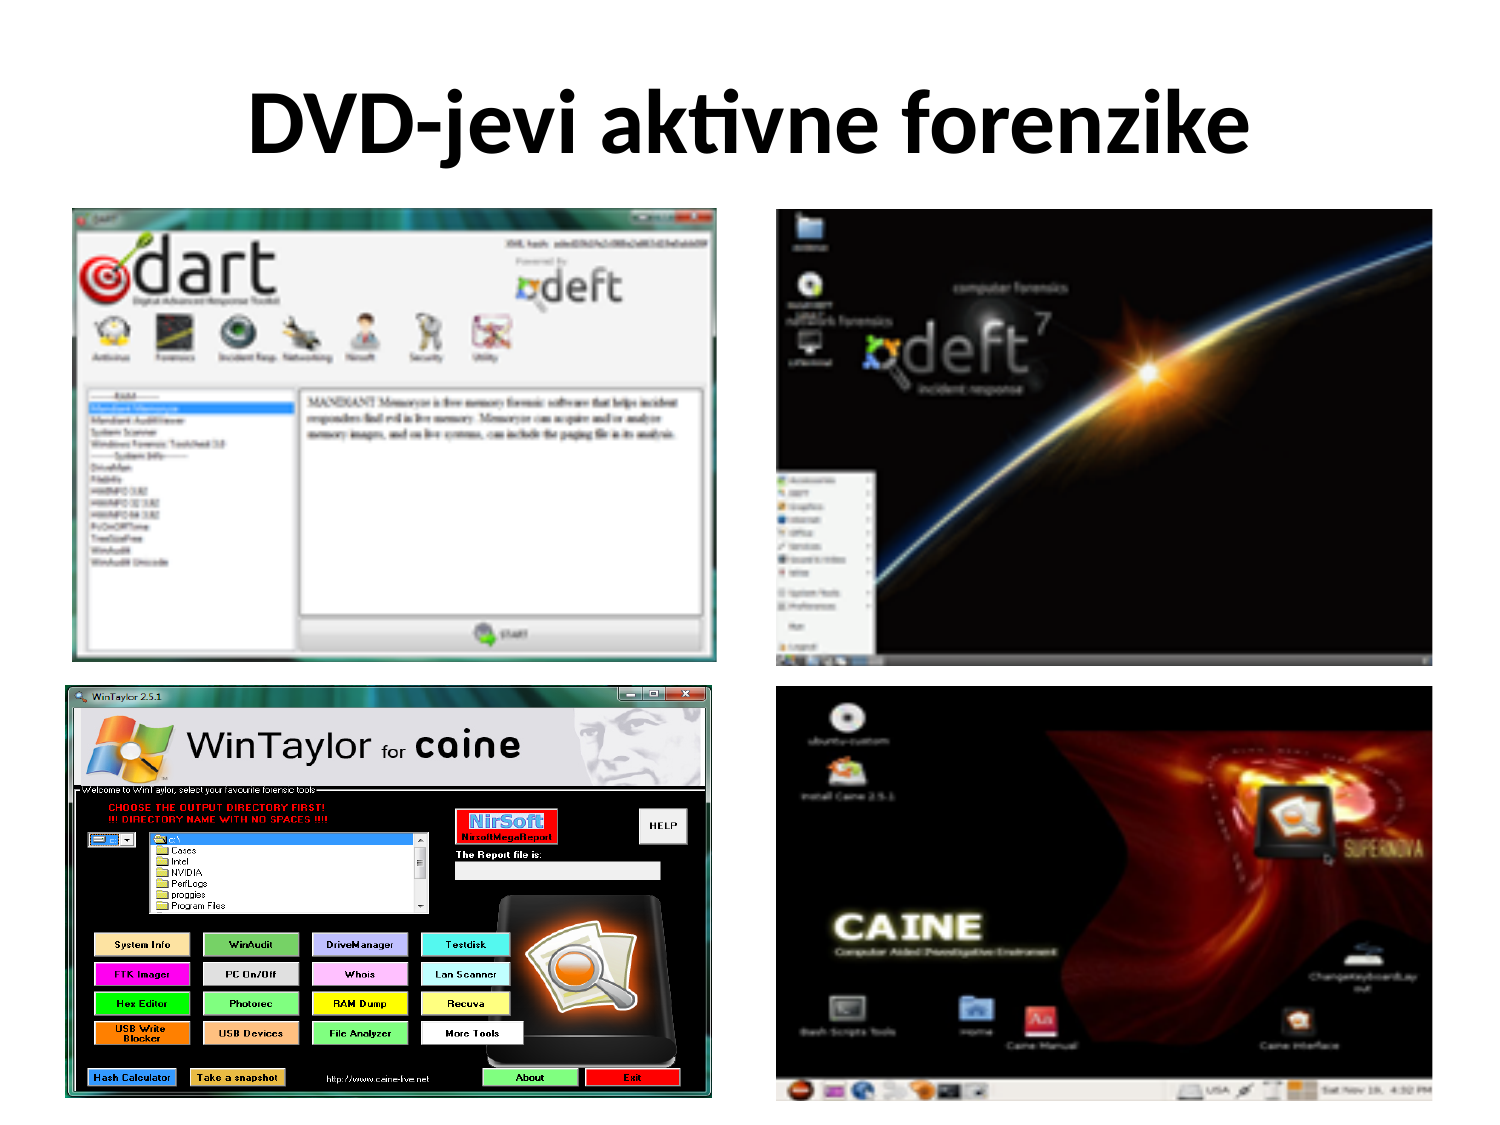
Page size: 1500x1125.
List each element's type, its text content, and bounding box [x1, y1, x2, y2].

picture [70, 207, 717, 662]
picture [774, 207, 1433, 666]
picture [65, 685, 713, 1098]
title DVD-jevi aktivne forenzike [74, 44, 1426, 189]
picture [774, 685, 1433, 1101]
